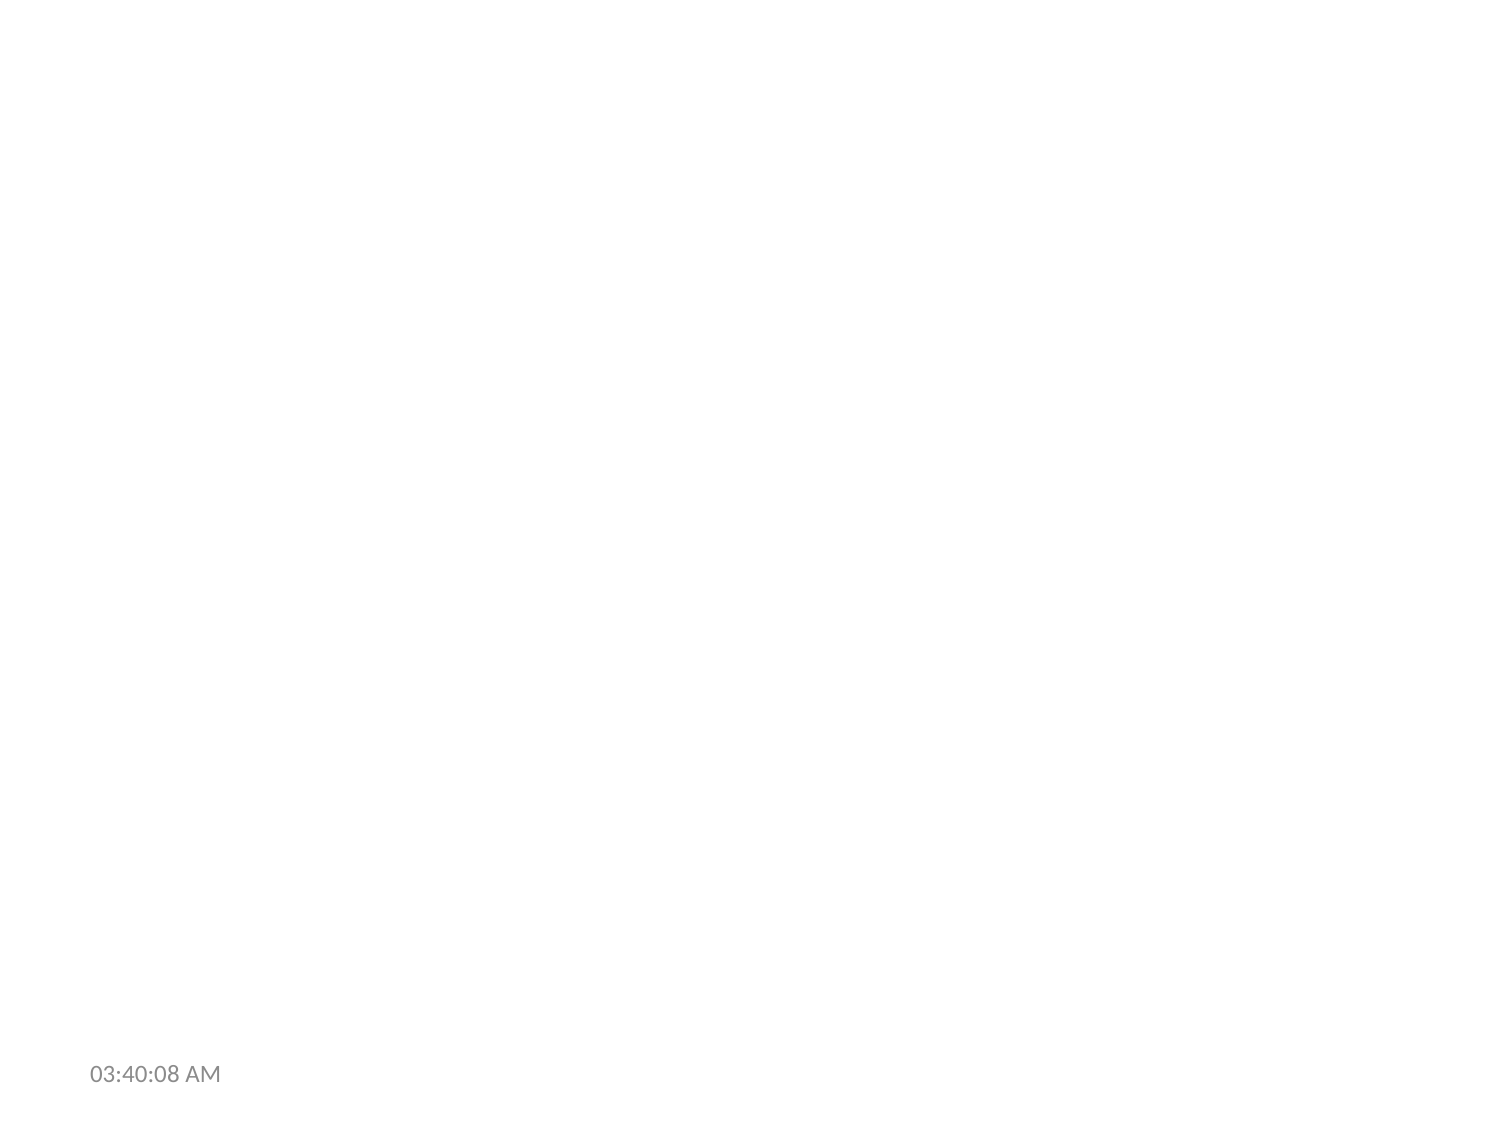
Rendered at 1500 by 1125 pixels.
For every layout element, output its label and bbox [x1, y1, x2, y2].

slide_number [75, 1042, 425, 1103]
